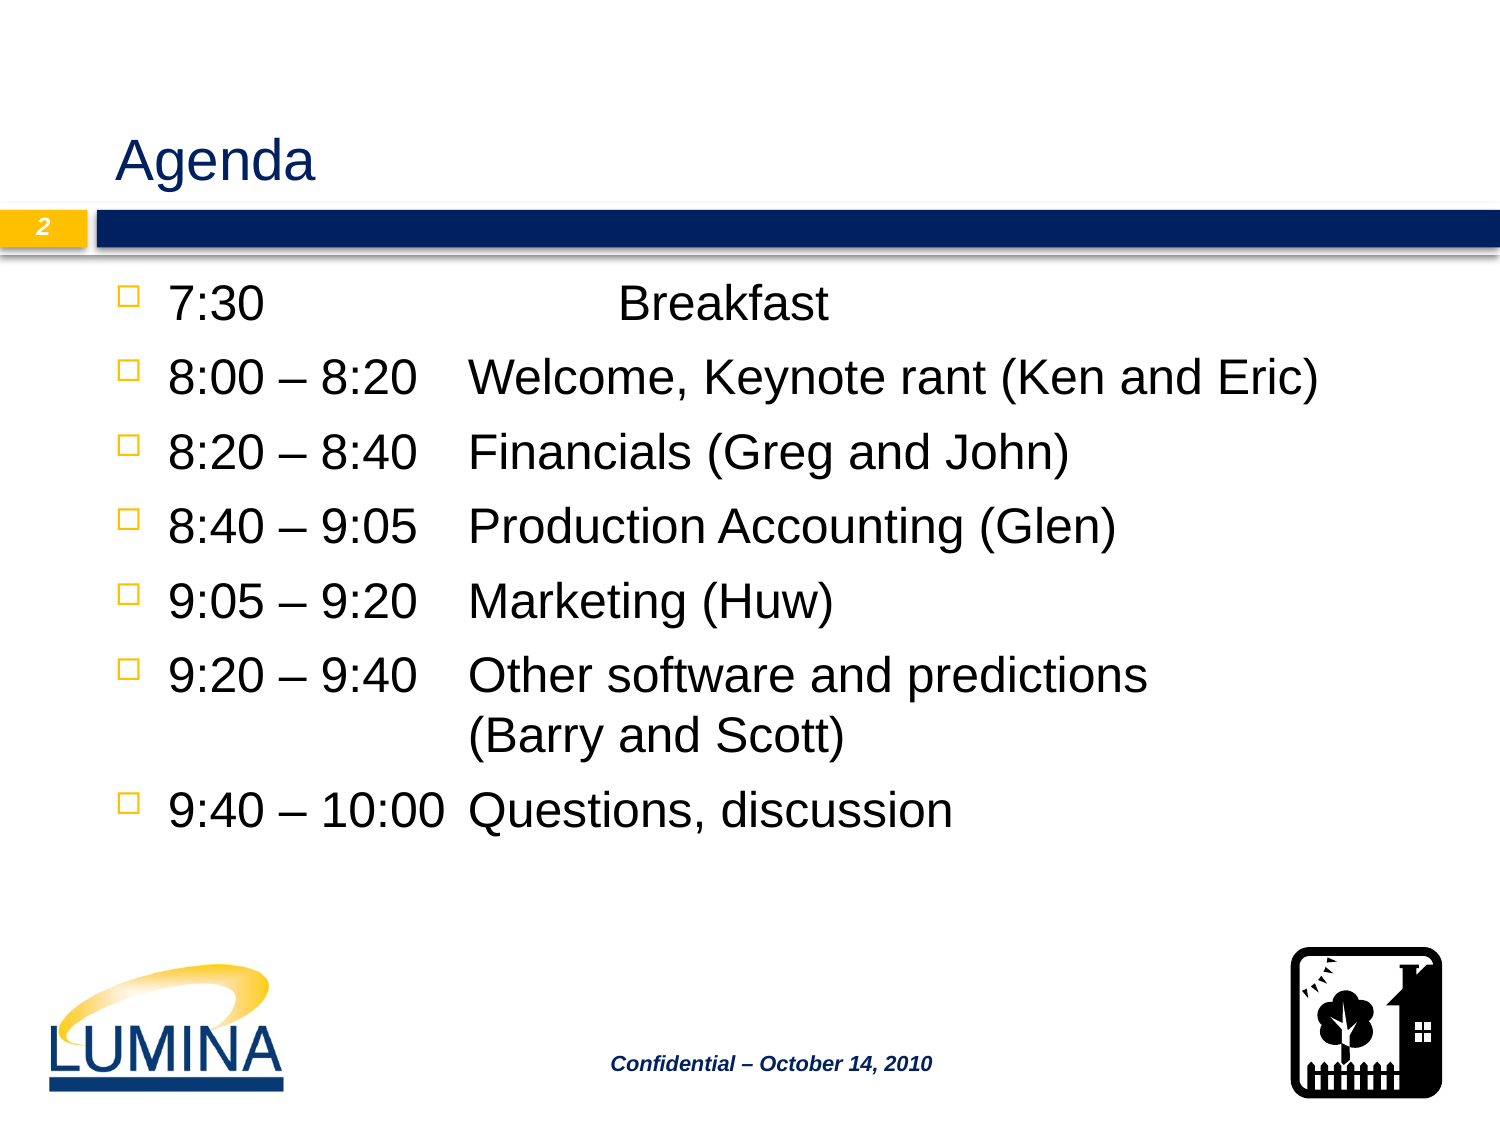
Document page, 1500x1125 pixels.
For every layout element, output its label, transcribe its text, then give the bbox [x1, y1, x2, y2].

title Agenda [100, 37, 1439, 201]
slide_number 1 [0, 208, 88, 249]
picture [49, 964, 284, 1094]
list 7:30 Breakfast 8:00 – 8:20 Welcome, Keynote rant (Ken and Eric) 8:20 – 8:40 Financials (Greg and John) 8:40 – 9:05 Production Accounting (Glen) 9:05 – 9:20 Marketing (Huw) 9:20 – 9:40 Other software and predictions (Barry and Scott) 9:40 – 10:00 Questions, discussion [100, 262, 1439, 1001]
